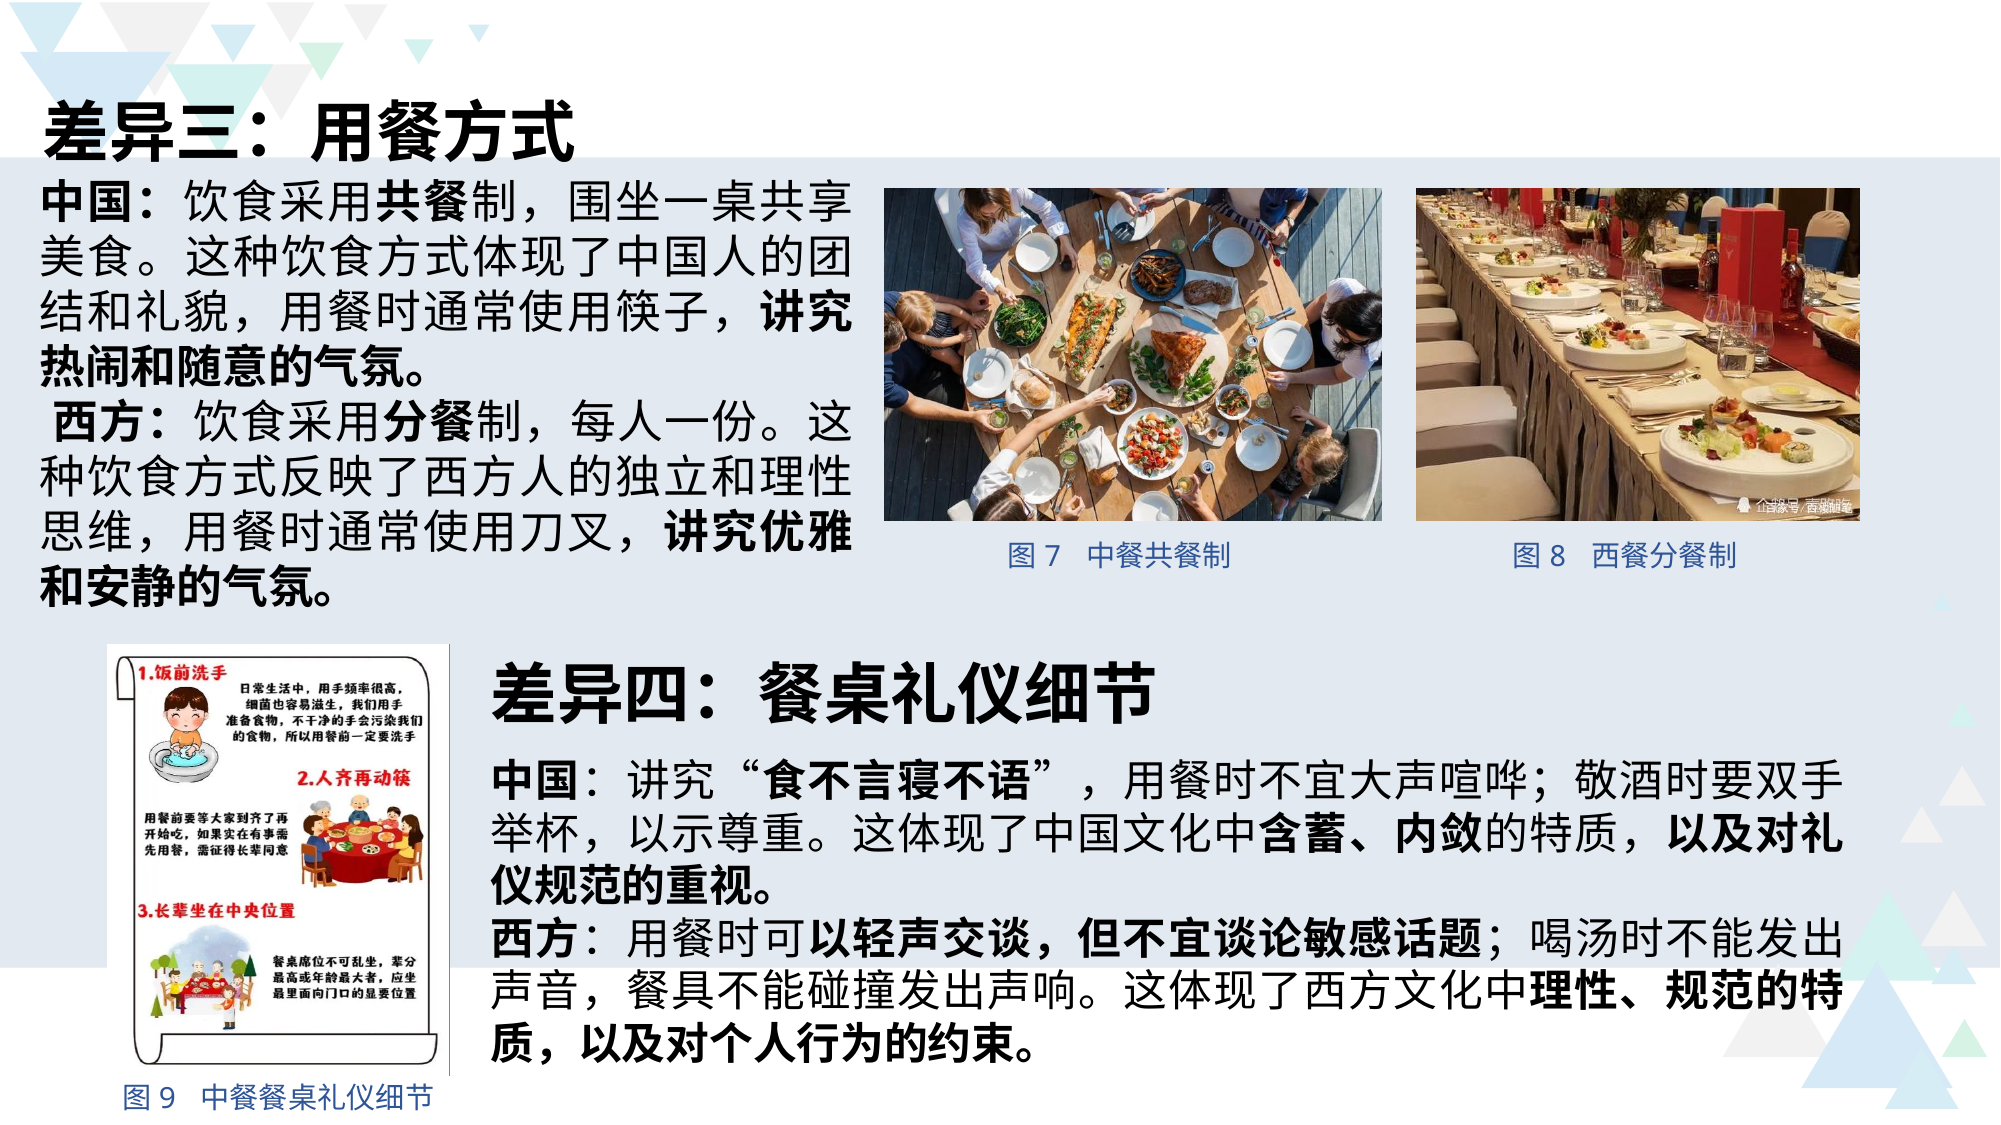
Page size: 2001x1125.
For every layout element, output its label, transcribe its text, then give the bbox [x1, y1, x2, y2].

text_box 图7 中餐共餐制 [993, 529, 1498, 580]
text_box 中国：讲究“食不言寝不语”，用餐时不宜大声喧哗；敬酒时要双手举杯，以示尊重。这体现了中国文化中含蓄、内敛的特质，以及对礼仪规范的重视。 西方：用餐时可以轻声交谈，但不宜谈论敏感话题；喝汤时不能发出声音，餐具不能碰撞发出声响。这体现了西方文化中理性、规范的特质，以及对个人行为的约束。 [475, 745, 1860, 1121]
picture [107, 644, 450, 1076]
text_box 中国：饮食采用共餐制，围坐一桌共享美食‌。这种饮食方式体现了中国人的团结和礼貌，用餐时通常使用筷子，讲究热闹和随意的气氛。 ‌西方：饮食采用分餐制，每人一份‌。这种饮食方式反映了西方人的独立和理性思维，用餐时通常使用刀叉，讲究优雅和安静的气氛。 [24, 165, 868, 620]
text_box 图9 中餐餐桌礼仪细节 [107, 1071, 807, 1122]
text_box 差异四：餐桌礼仪细节 [475, 644, 1477, 740]
picture [884, 188, 1382, 521]
text_box 差异三：用餐方式 [27, 82, 1028, 177]
picture [1416, 188, 1860, 522]
text_box 图8 西餐分餐制 [1498, 529, 2000, 580]
